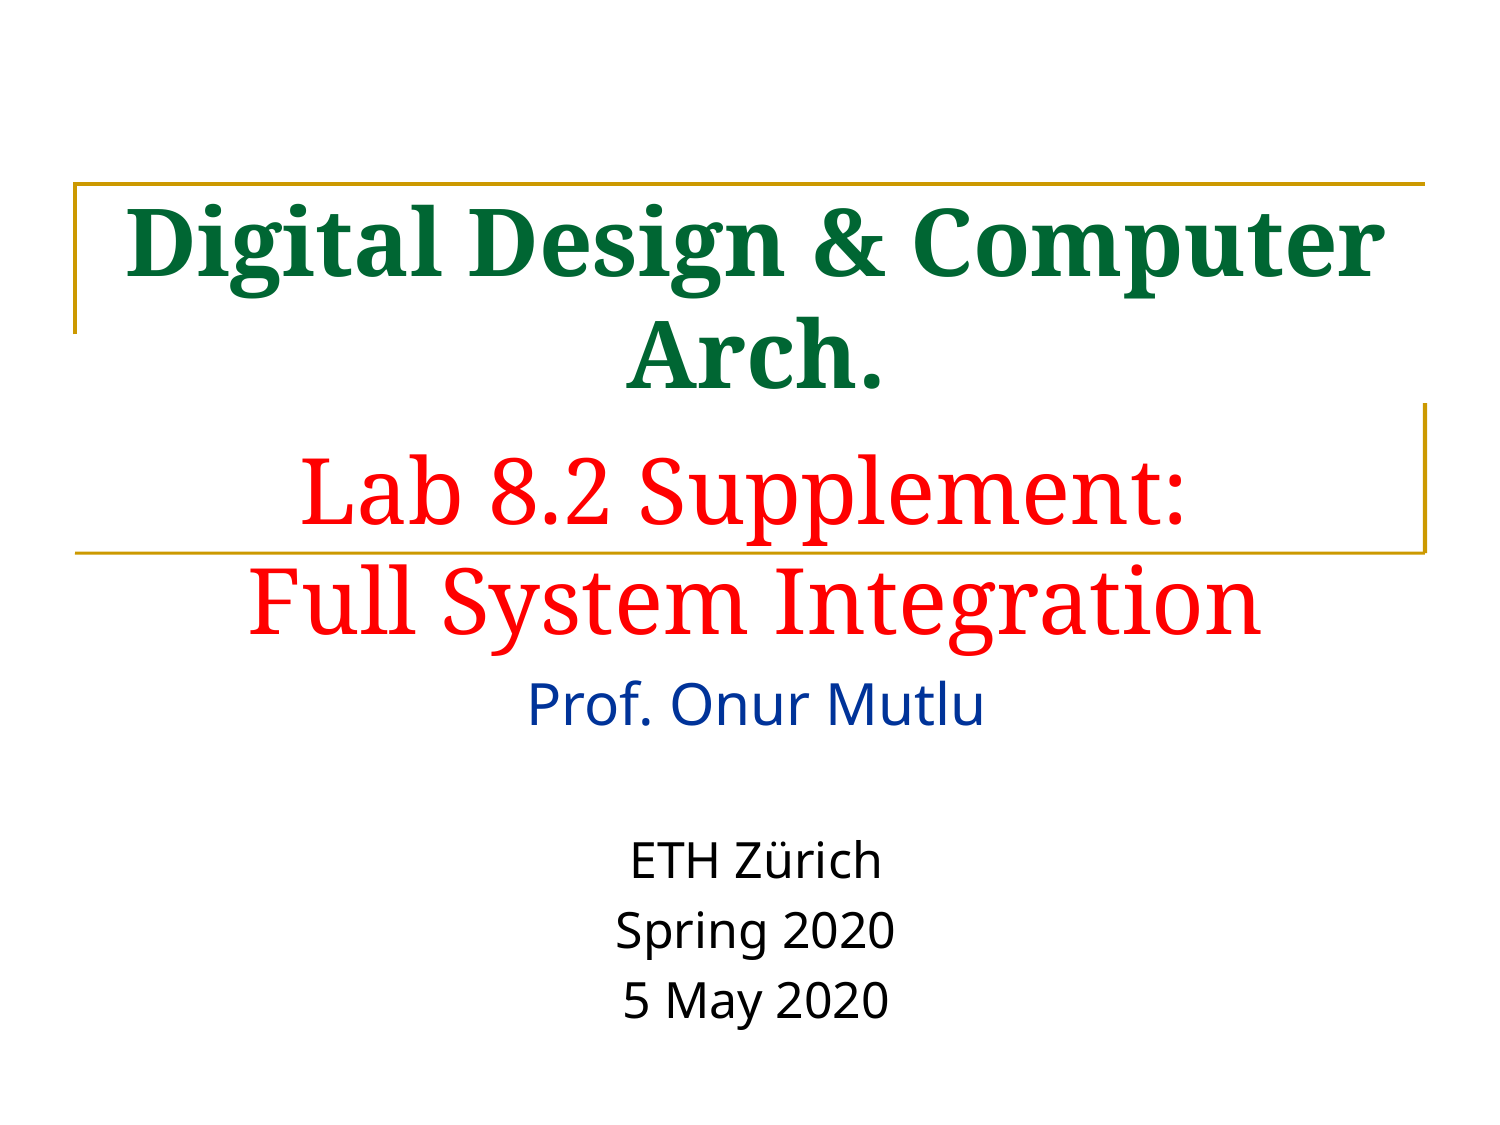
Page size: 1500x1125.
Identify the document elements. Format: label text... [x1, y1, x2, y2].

subtitle Prof. Onur Mutlu ETH Zürich Spring 2020 5 May 2020 [112, 587, 1400, 1064]
title Digital Design & Computer Arch. Lab 8.2 Supplement: Full System Integration [64, 55, 1448, 338]
